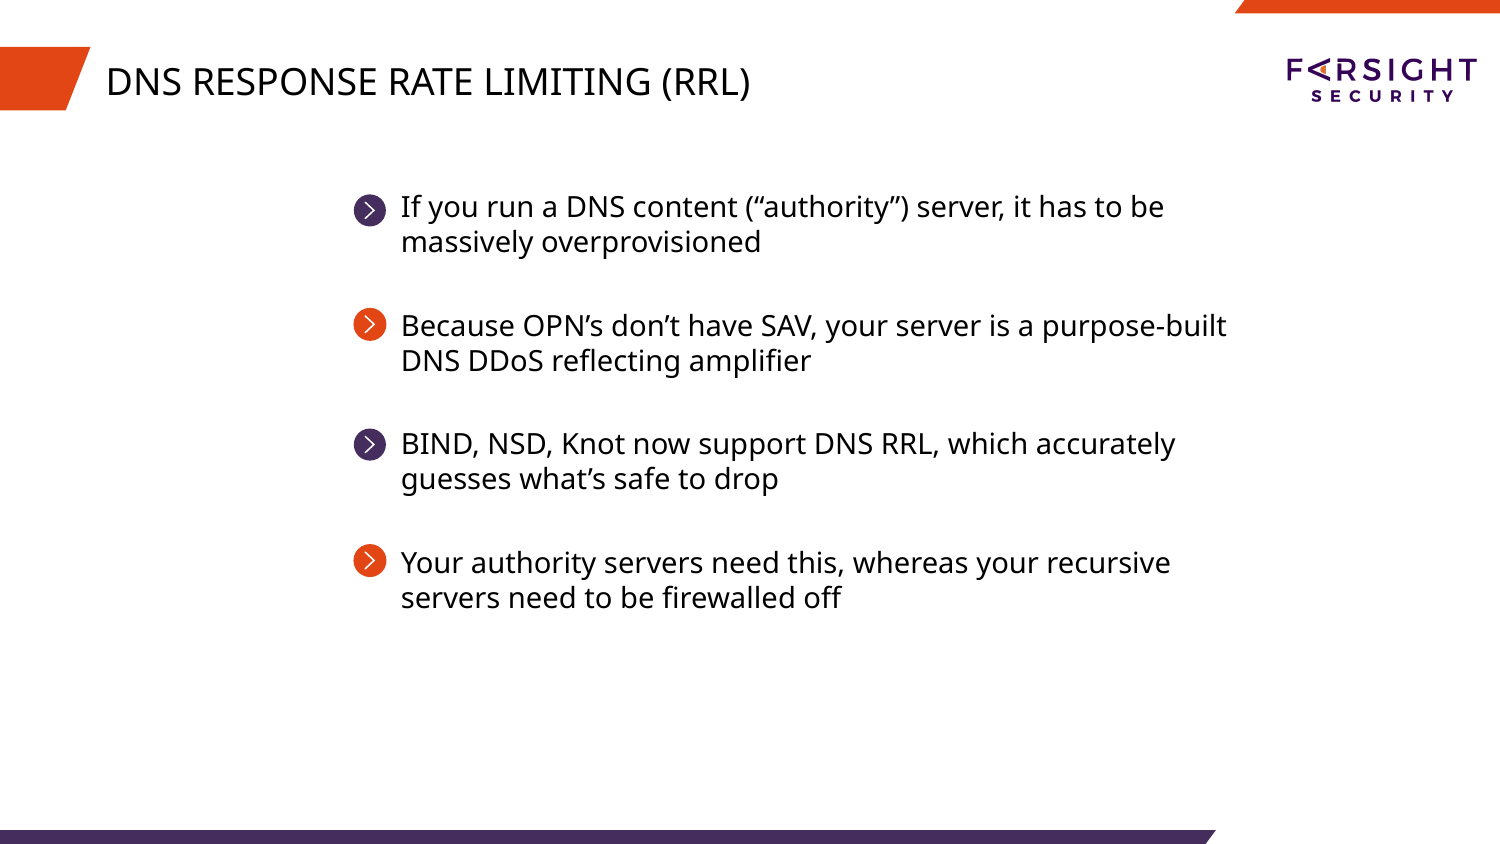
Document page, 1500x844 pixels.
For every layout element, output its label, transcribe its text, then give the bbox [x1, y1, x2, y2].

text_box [353, 194, 387, 227]
picture [1254, 29, 1500, 131]
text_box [353, 428, 387, 461]
list If you run a DNS content (“authority”) server, it has to be massively overprovisioned Because OPN’s don’t have SAV, your server is a purpose-built DNS DDoS reflecting amplifier BIND, NSD, Knot now support DNS RRL, which accurately guesses what’s safe to drop Your authority servers need this, whereas your recursive servers need to be firewalled off [363, 180, 1255, 844]
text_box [353, 307, 387, 342]
title DNS RESPONSE RATE LIMITING (RRL) [90, 46, 1255, 114]
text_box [353, 543, 387, 578]
